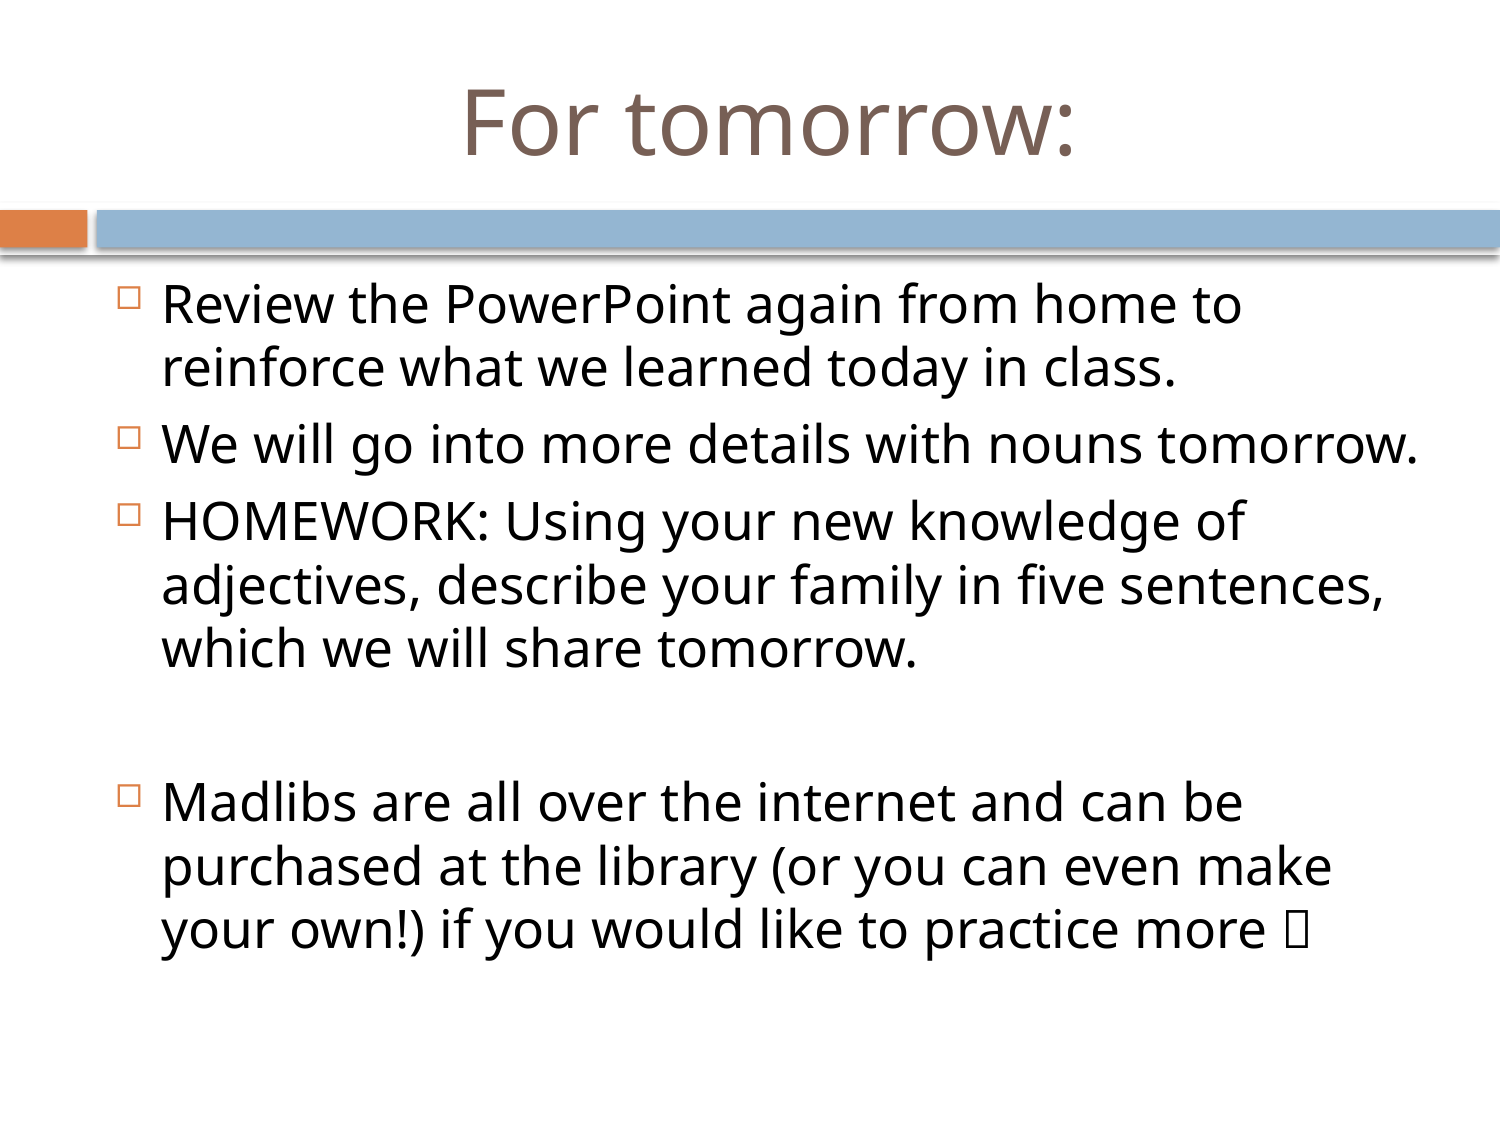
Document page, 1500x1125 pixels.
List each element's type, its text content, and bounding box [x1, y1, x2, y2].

title For tomorrow: [100, 37, 1438, 200]
list Review the PowerPoint again from home to reinforce what we learned today in class. We will go into more details with nouns tomorrow. HOMEWORK: Using your new knowledge of adjectives, describe your family in five sentences, which we will share tomorrow. Madlibs are all over the internet and can be purchased at the library (or you can even make your own!) if you would like to practice more  [100, 262, 1438, 1000]
